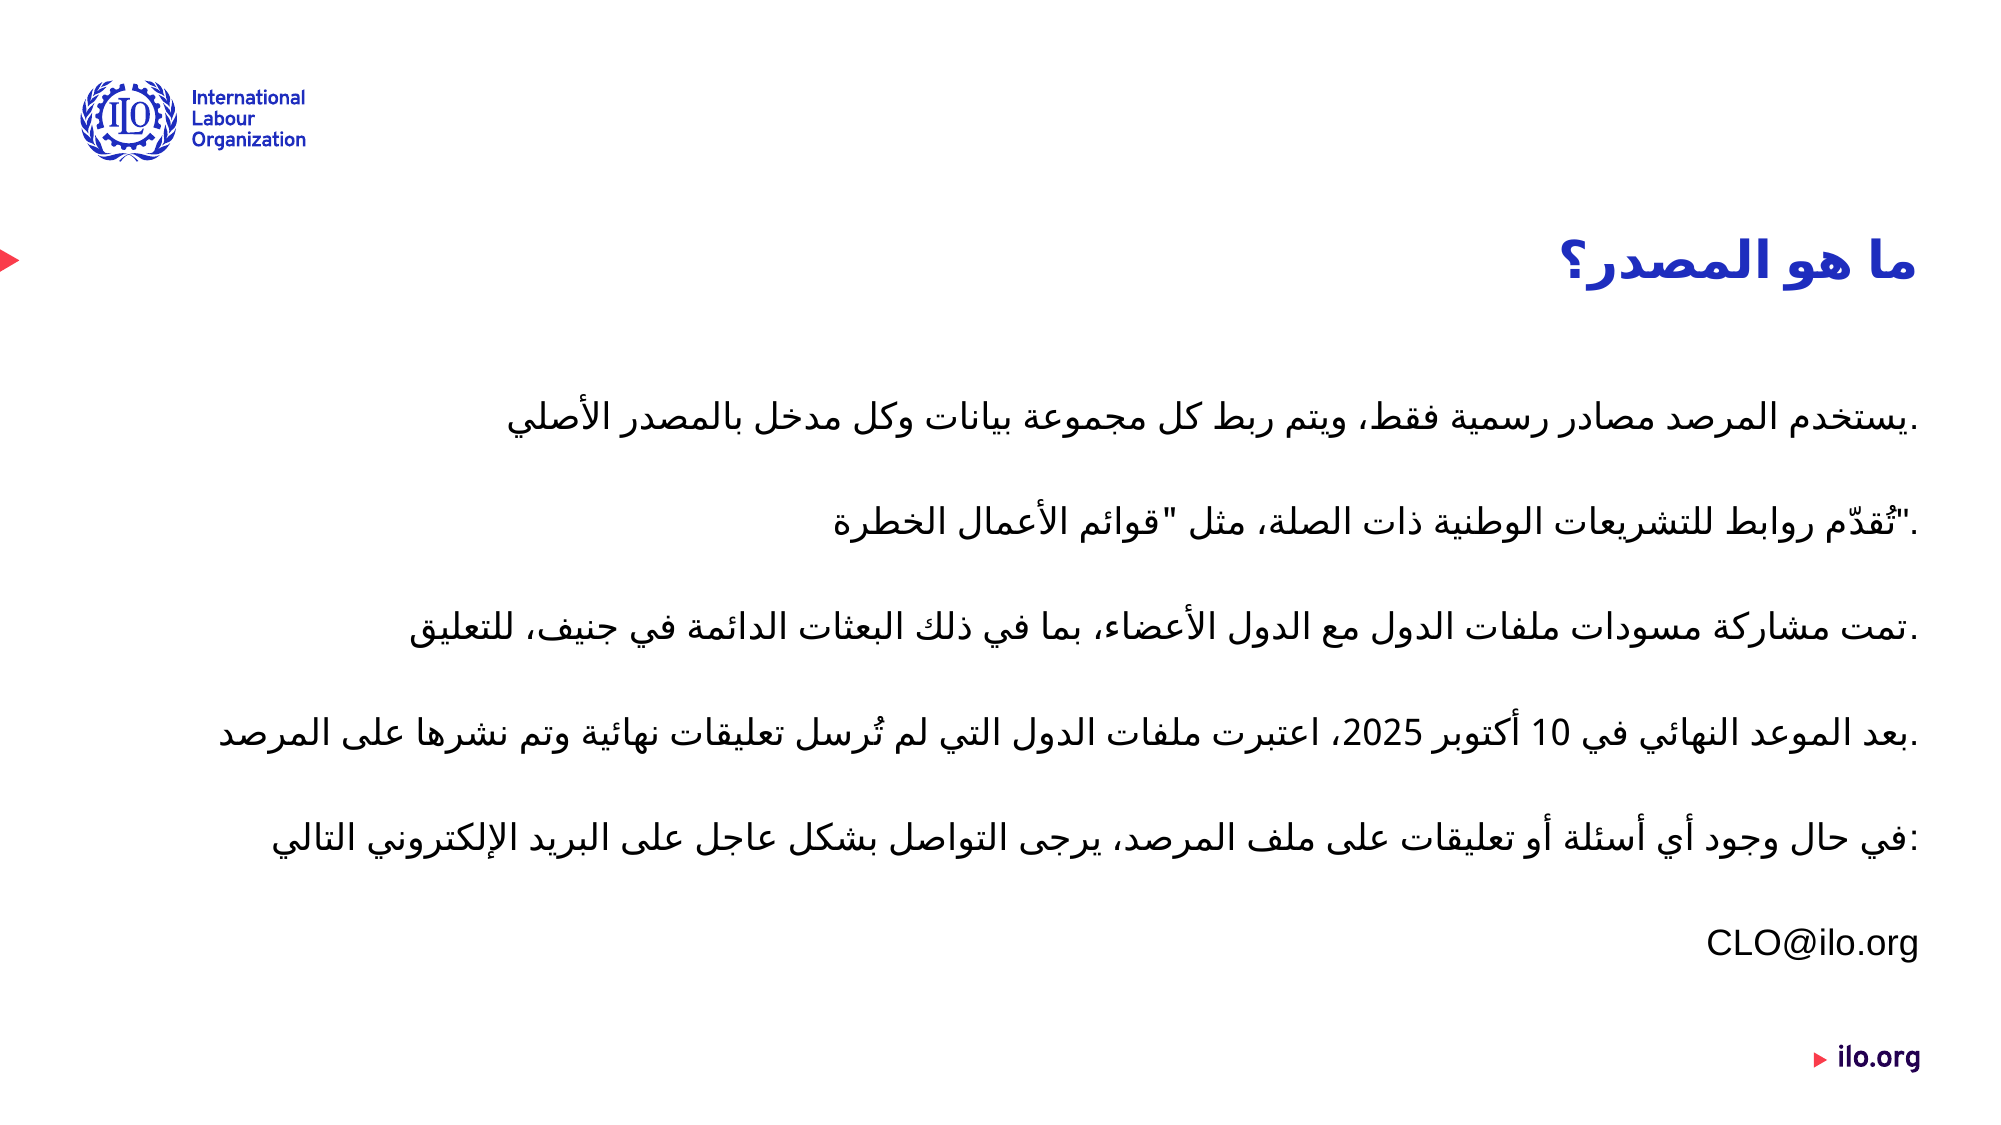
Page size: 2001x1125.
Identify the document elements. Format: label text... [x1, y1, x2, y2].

title ما هو المصدر؟ [80, 233, 1920, 352]
list يستخدم المرصد مصادر رسمية فقط، ويتم ربط كل مجموعة بيانات وكل مدخل بالمصدر الأصلي. تُقدّم روابط للتشريعات الوطنية ذات الصلة، مثل "قوائم الأعمال الخطرة". تمت مشاركة مسودات ملفات الدول مع الدول الأعضاء، بما في ذلك البعثات الدائمة في جنيف، للتعليق. بعد الموعد النهائي في 10 أكتوبر 2025، اعتبرت ملفات الدول التي لم تُرسل تعليقات نهائية وتم نشرها على المرصد. في حال وجود أي أسئلة أو تعليقات على ملف المرصد، يرجى التواصل بشكل عاجل على البريد الإلكتروني التالي: CLO@ilo.org [80, 392, 1920, 965]
